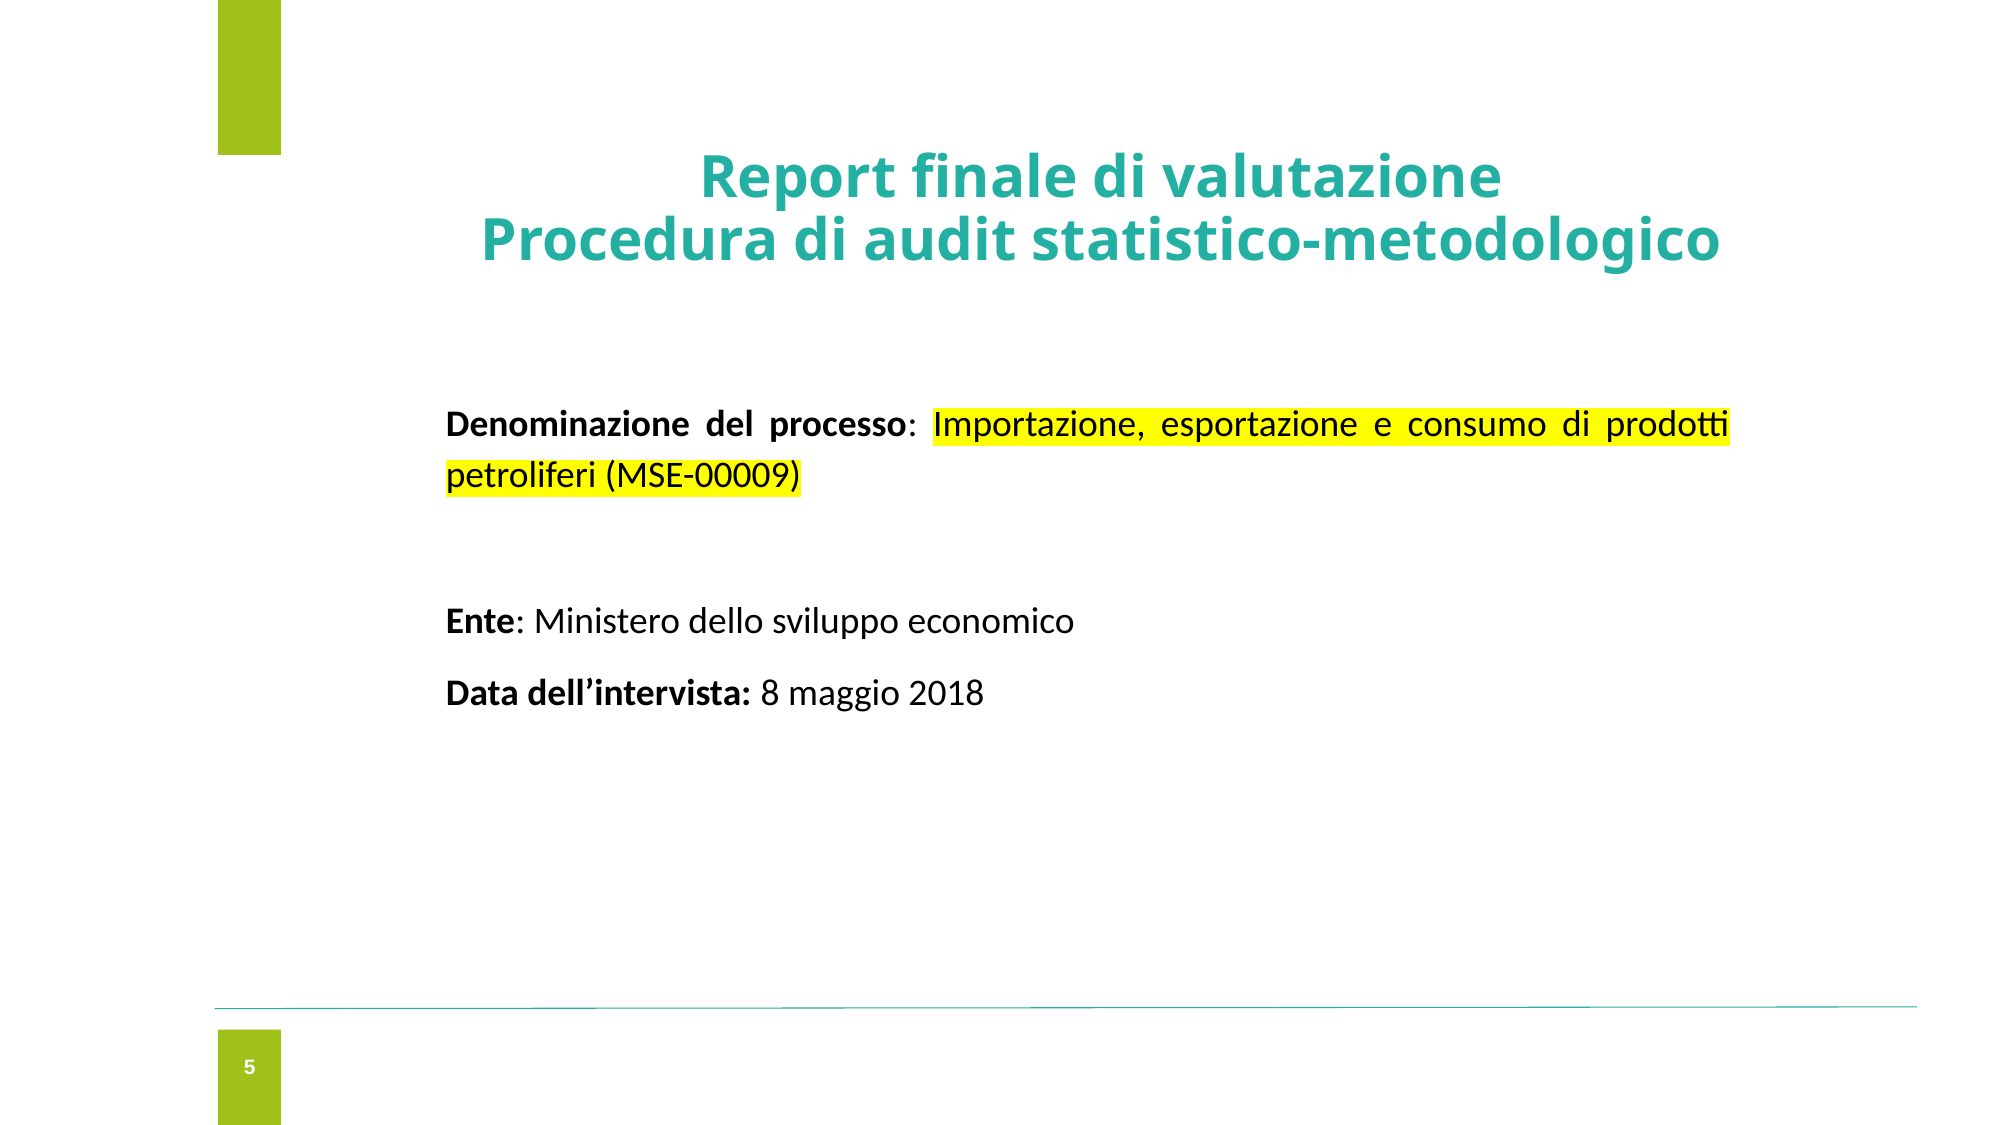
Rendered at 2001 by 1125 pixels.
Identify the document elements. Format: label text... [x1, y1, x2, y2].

text_box Denominazione del processo: Importazione, esportazione e consumo di prodotti petroliferi (MSE-00009) Ente: Ministero dello sviluppo economico Data dell’intervista: 8 maggio 2018 [431, 311, 1745, 721]
slide_number 4 [217, 1036, 281, 1097]
title Report finale di valutazione Procedura di audit statistico-metodologico [325, 32, 1877, 344]
